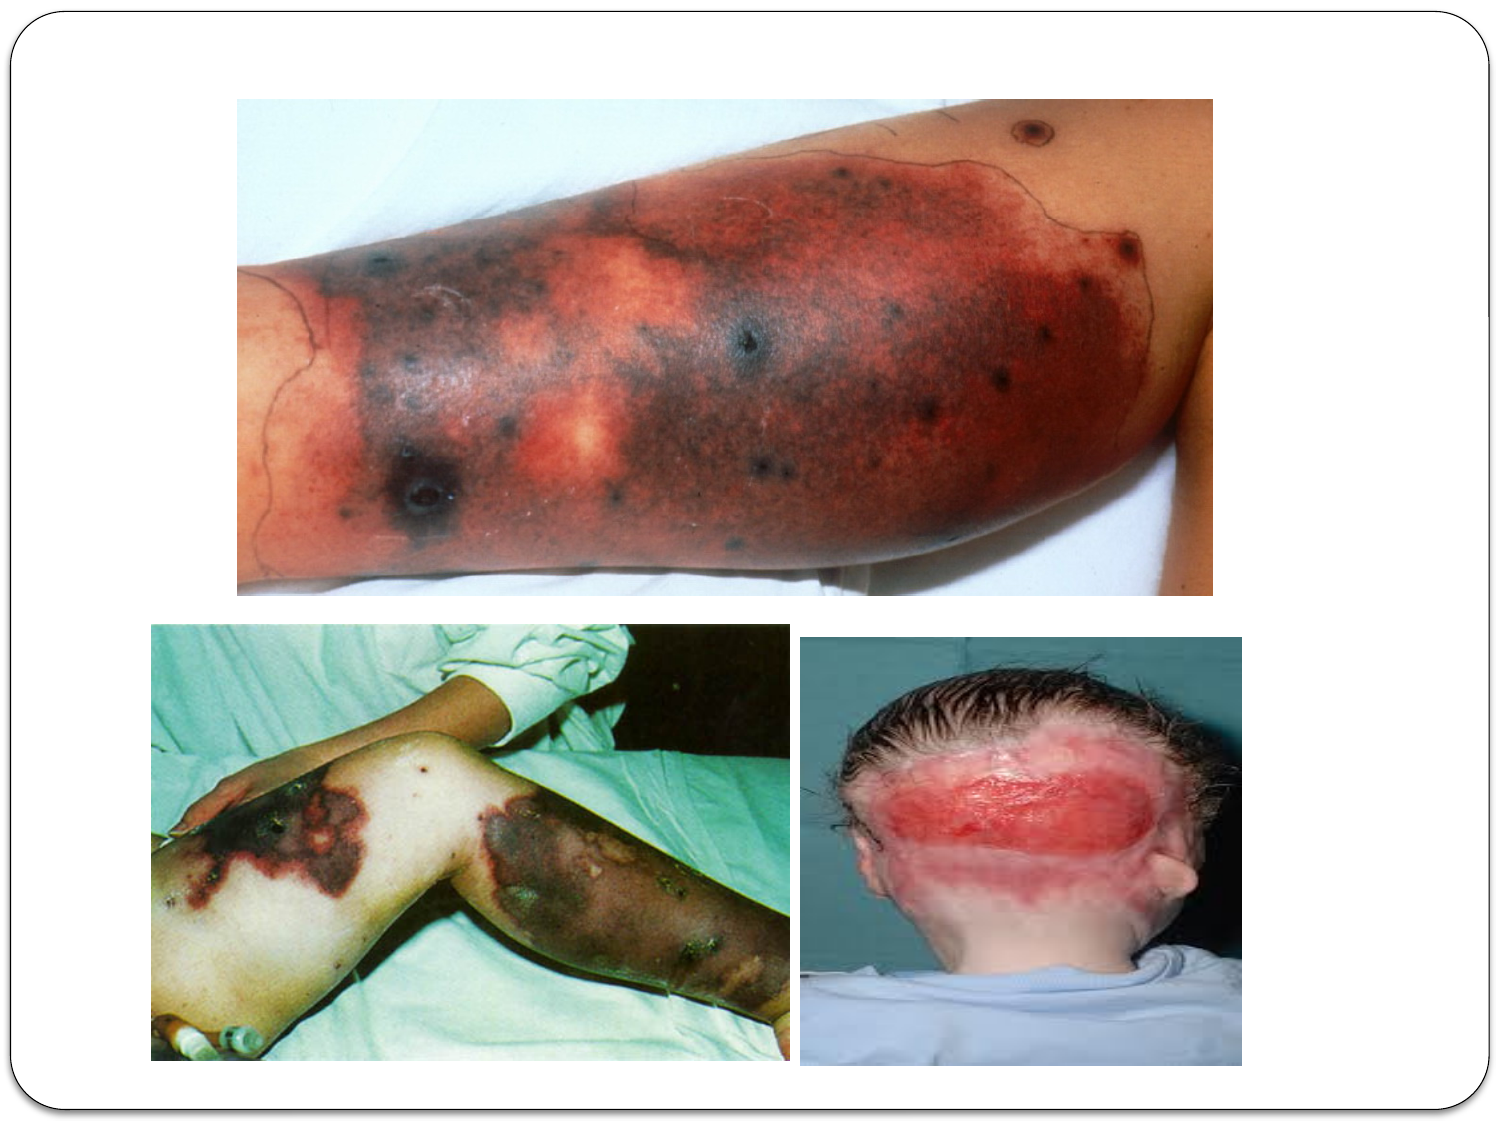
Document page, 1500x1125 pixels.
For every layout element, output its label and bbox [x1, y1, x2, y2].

picture [237, 99, 1213, 596]
picture [151, 624, 790, 1061]
picture [799, 637, 1242, 1066]
